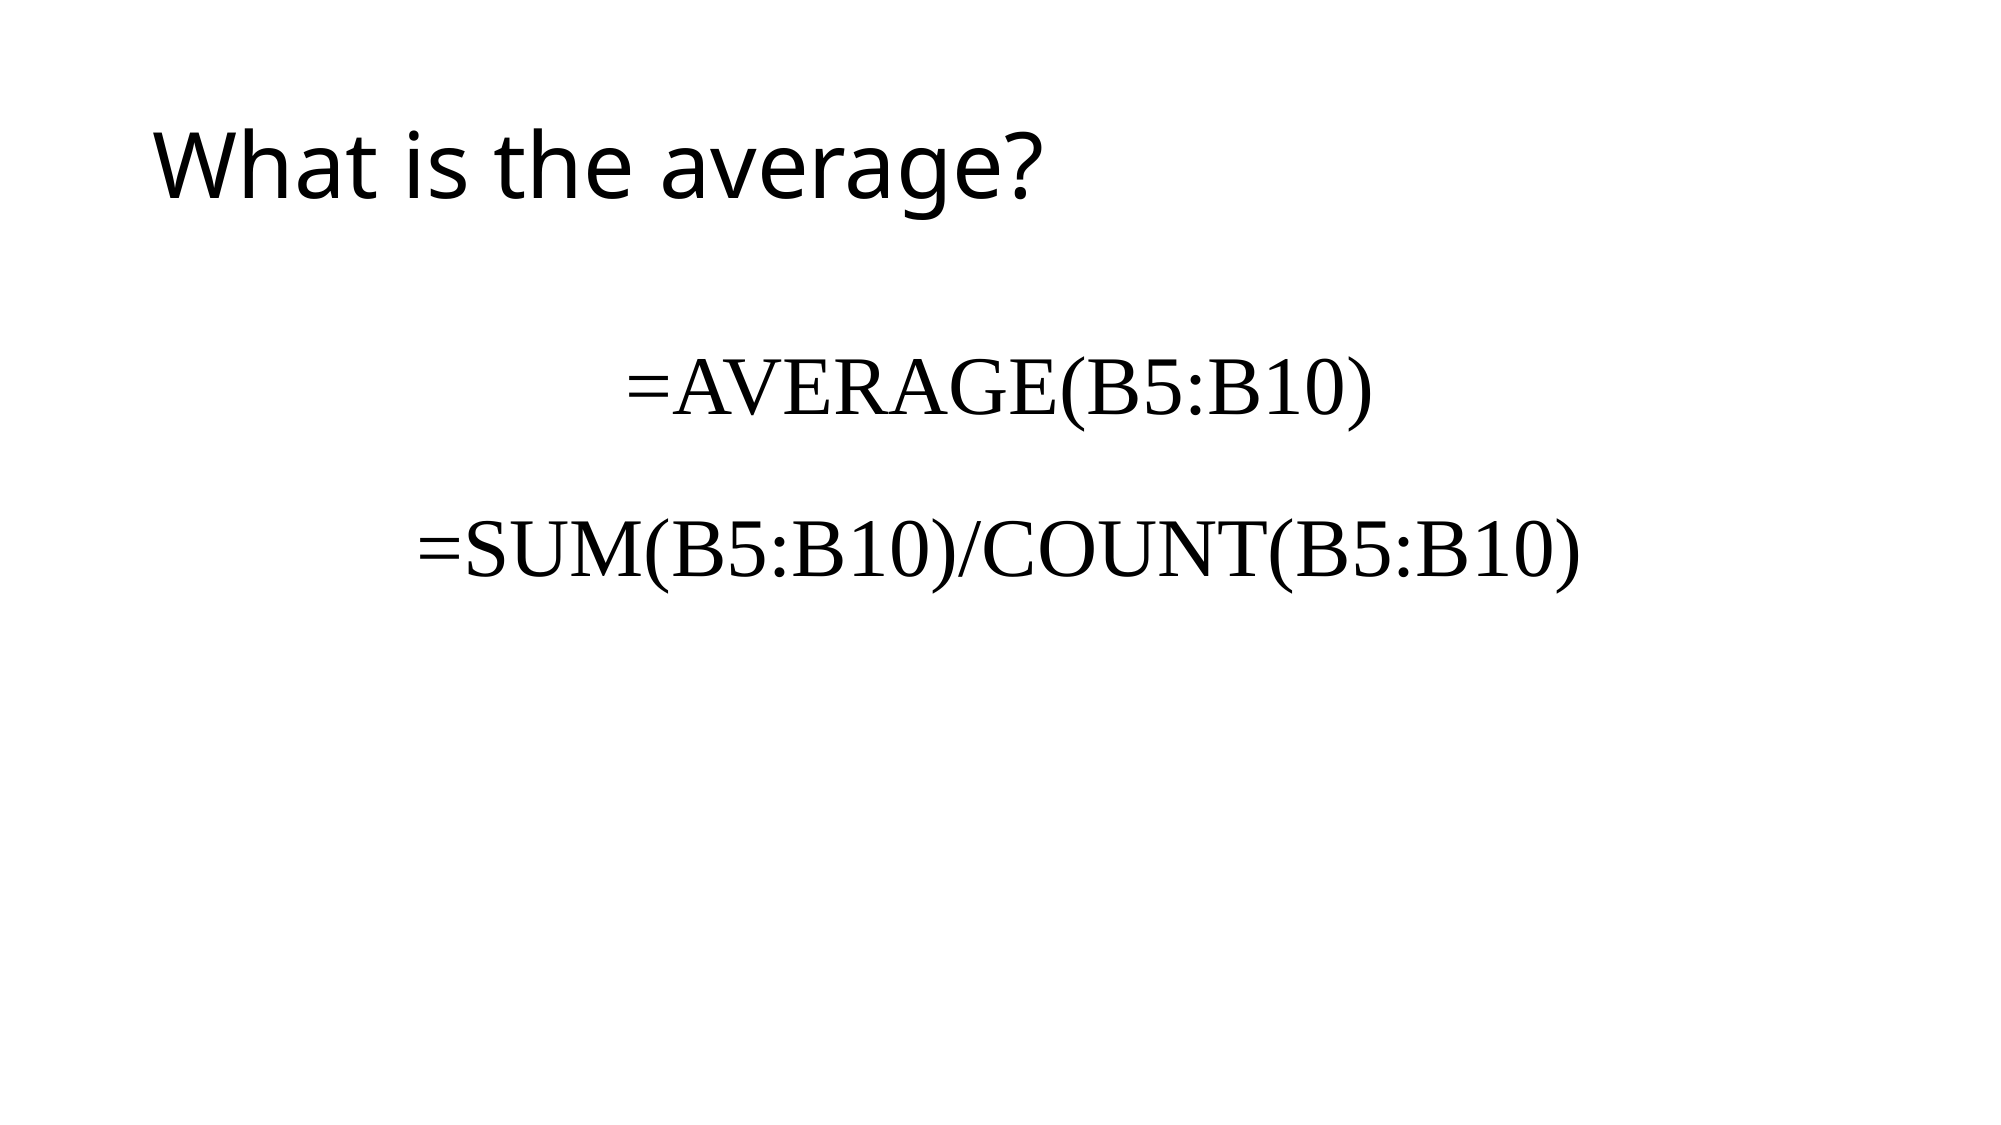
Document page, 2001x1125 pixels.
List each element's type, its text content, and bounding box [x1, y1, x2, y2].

title What is the average? [137, 59, 1863, 278]
text_box =SUM(B5:B10)/COUNT(B5:B10) [401, 558, 1599, 601]
text_box =AVERAGE(B5:B10) [610, 396, 1390, 439]
